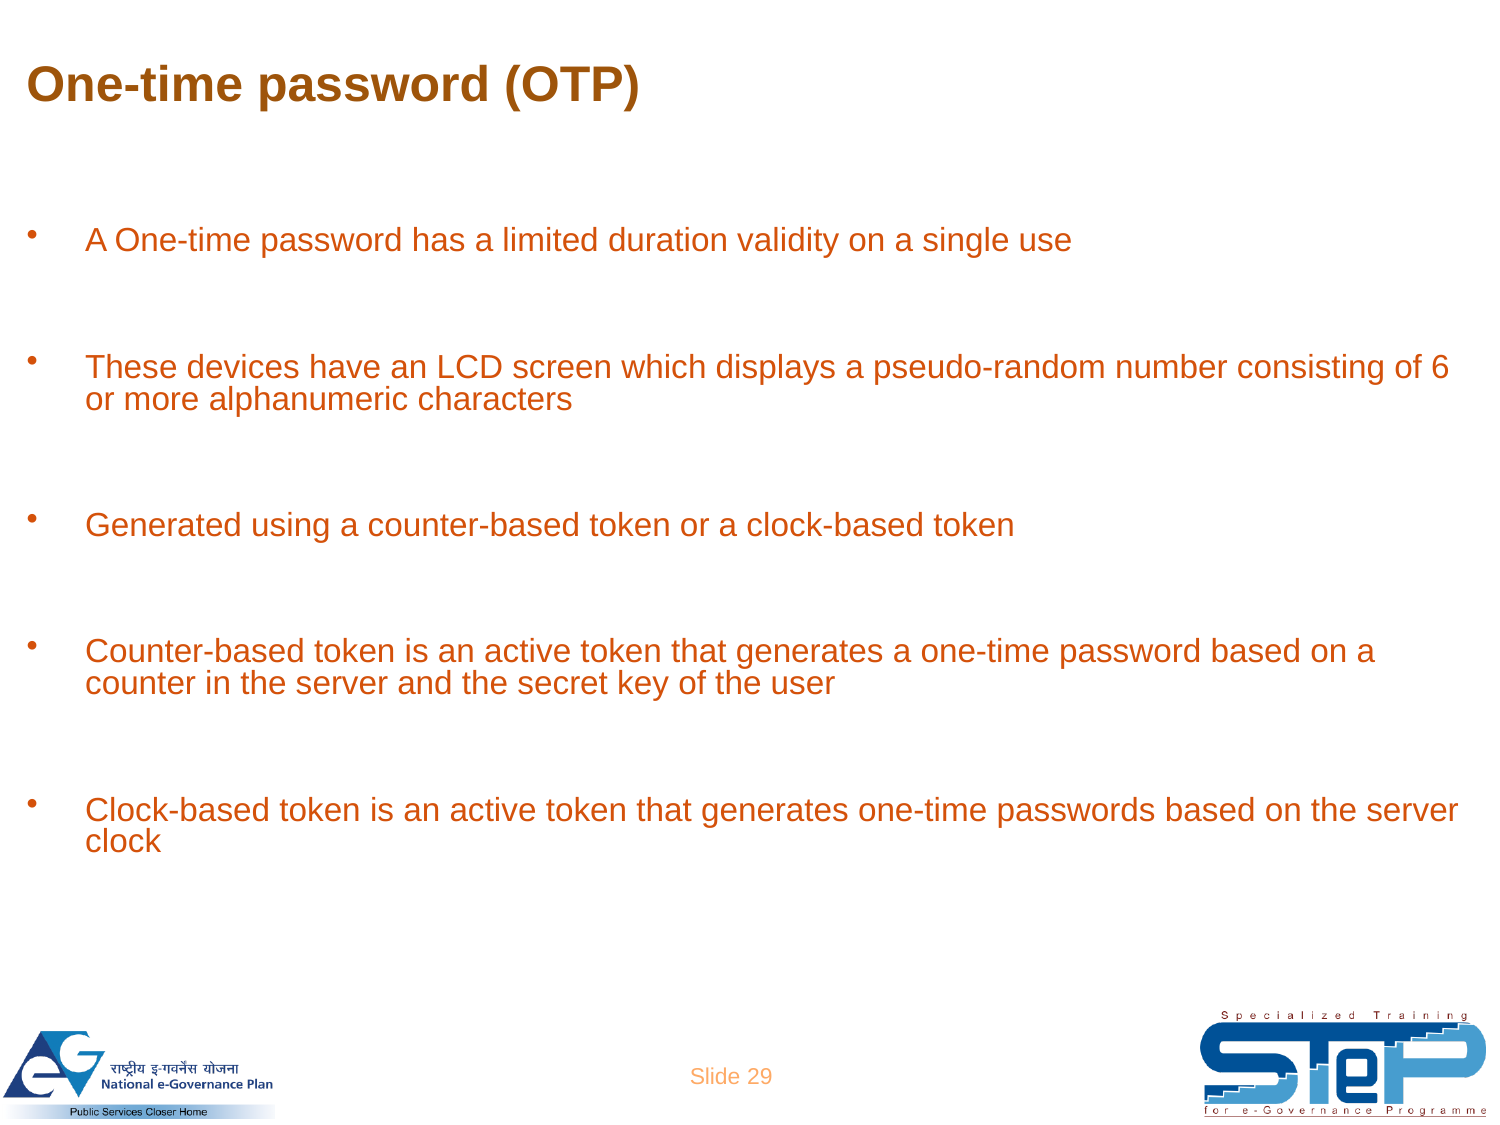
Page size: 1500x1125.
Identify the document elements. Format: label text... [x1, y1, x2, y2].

picture [1200, 1011, 1486, 1117]
title One-time password (OTP) [26, 50, 1472, 176]
list A One-time password has a limited duration validity on a single use These devices have an LCD screen which displays a pseudo-random number consisting of 6 or more alphanumeric characters Generated using a counter-based token or a clock-based token Counter-based token is an active token that generates a one-time password based on a counter in the server and the secret key of the user Clock-based token is an active token that generates one-time passwords based on the server clock [26, 226, 1474, 938]
picture [2, 1031, 275, 1119]
